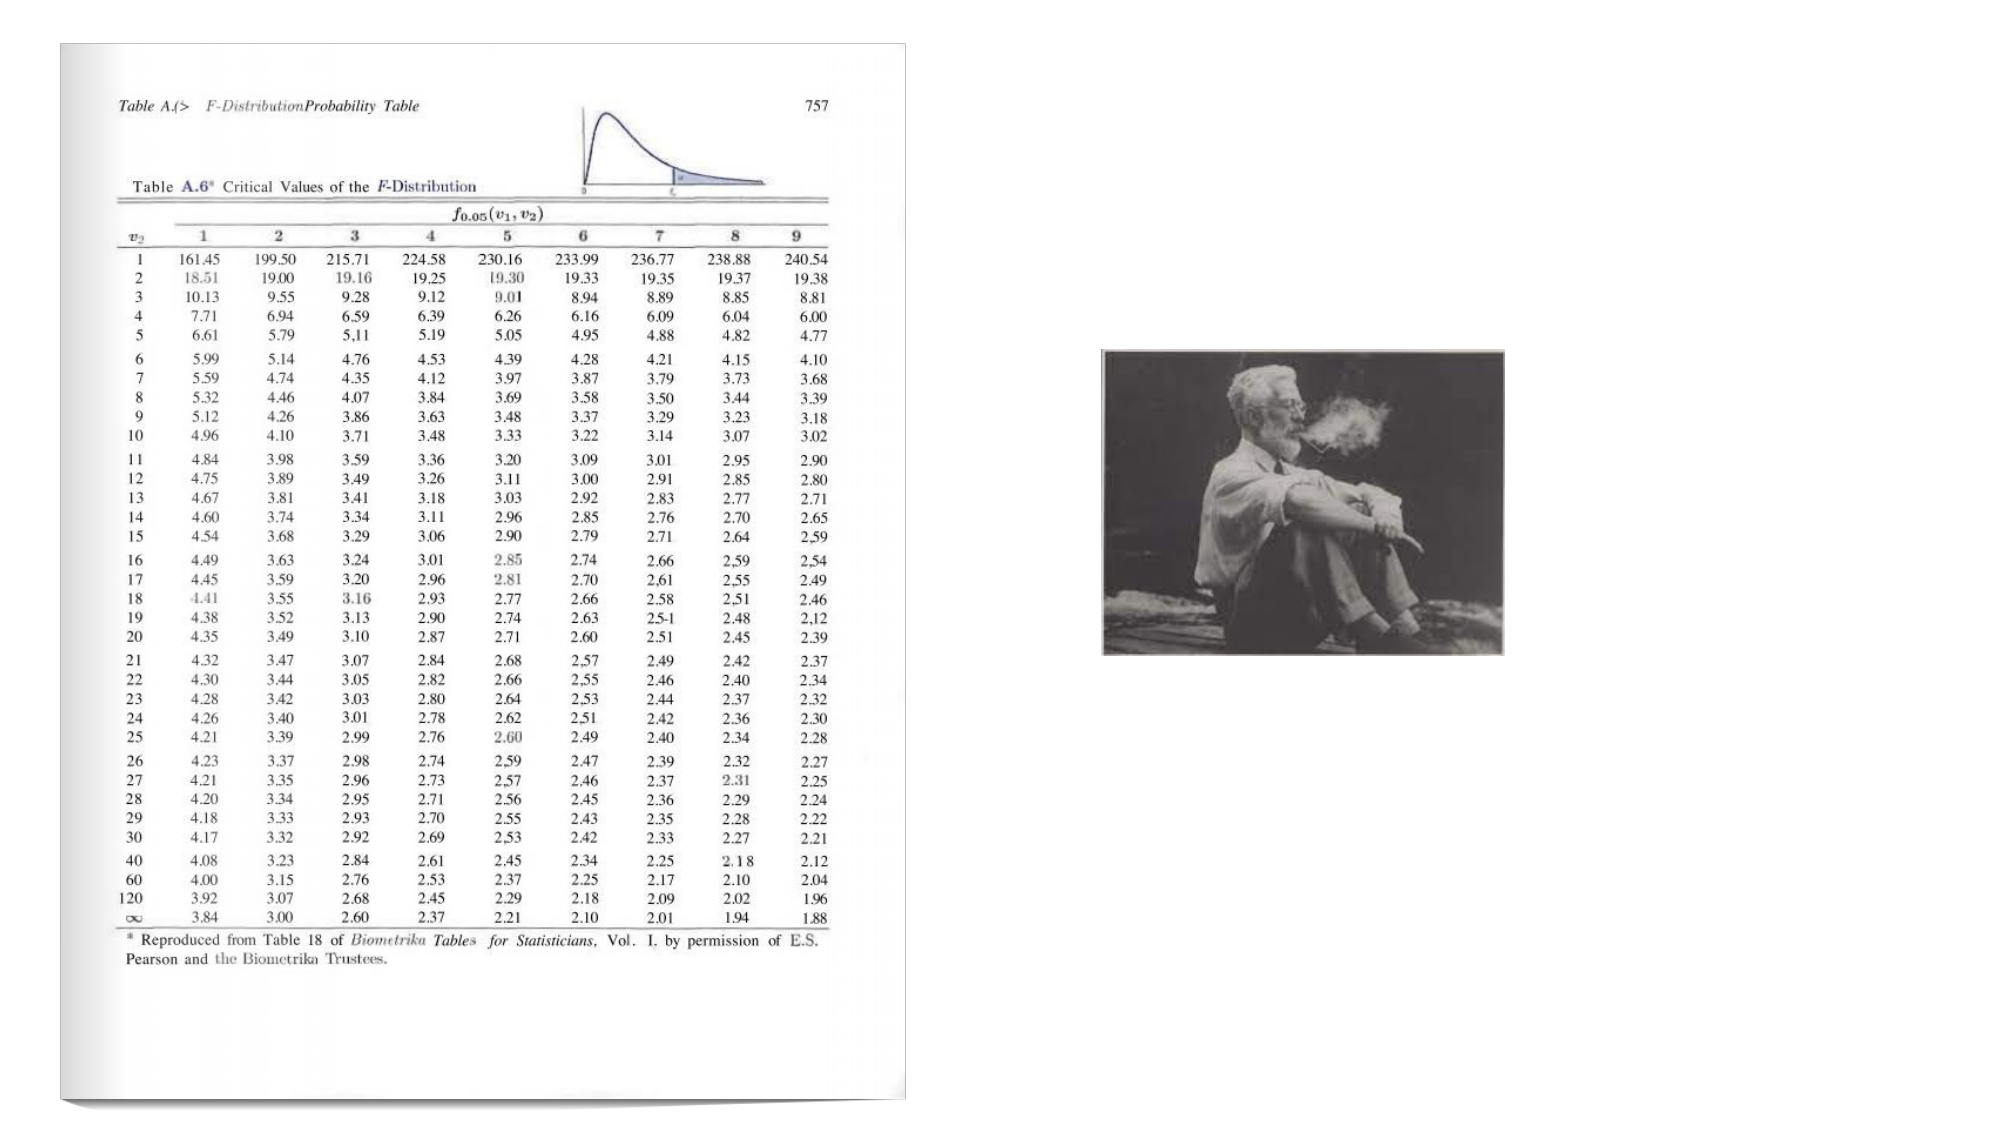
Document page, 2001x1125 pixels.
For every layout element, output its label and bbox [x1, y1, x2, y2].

picture [0, 0, 1610, 1125]
